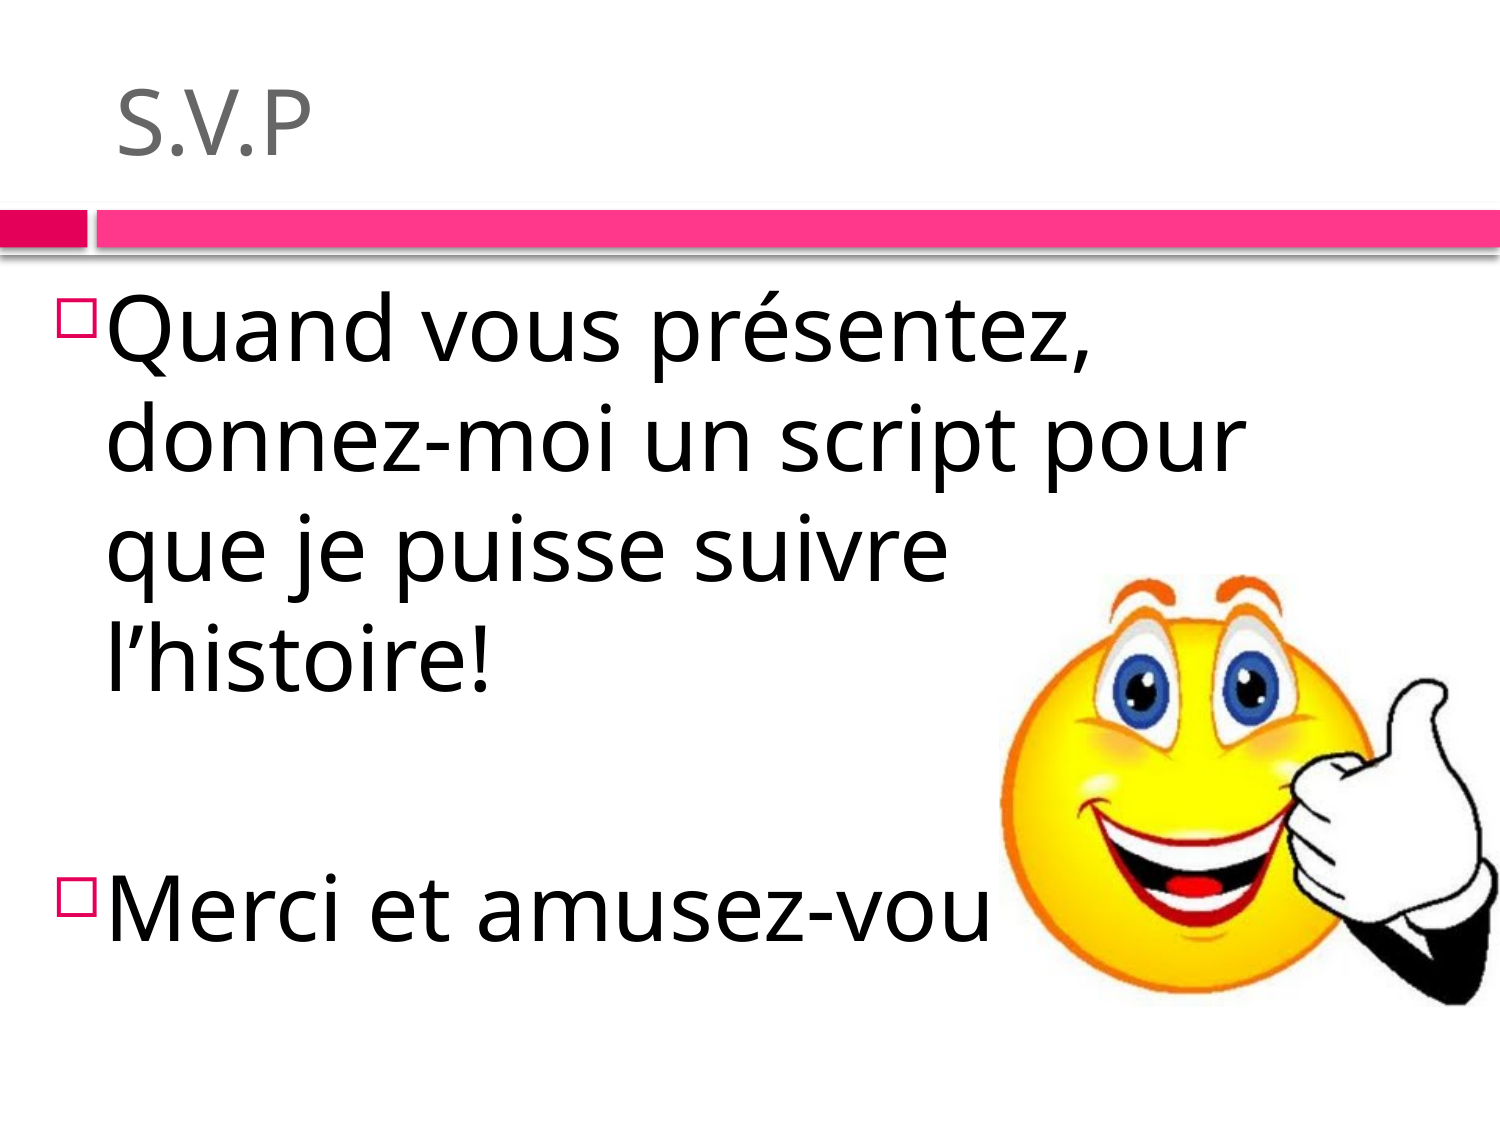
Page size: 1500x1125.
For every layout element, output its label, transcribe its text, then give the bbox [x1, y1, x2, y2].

list Quand vous présentez, donnez-moi un script pour que je puisse suivre l’histoire! Merci et amusez-vous!!! [37, 262, 1375, 1000]
title S.V.P [100, 37, 1438, 200]
picture [999, 574, 1500, 1007]
